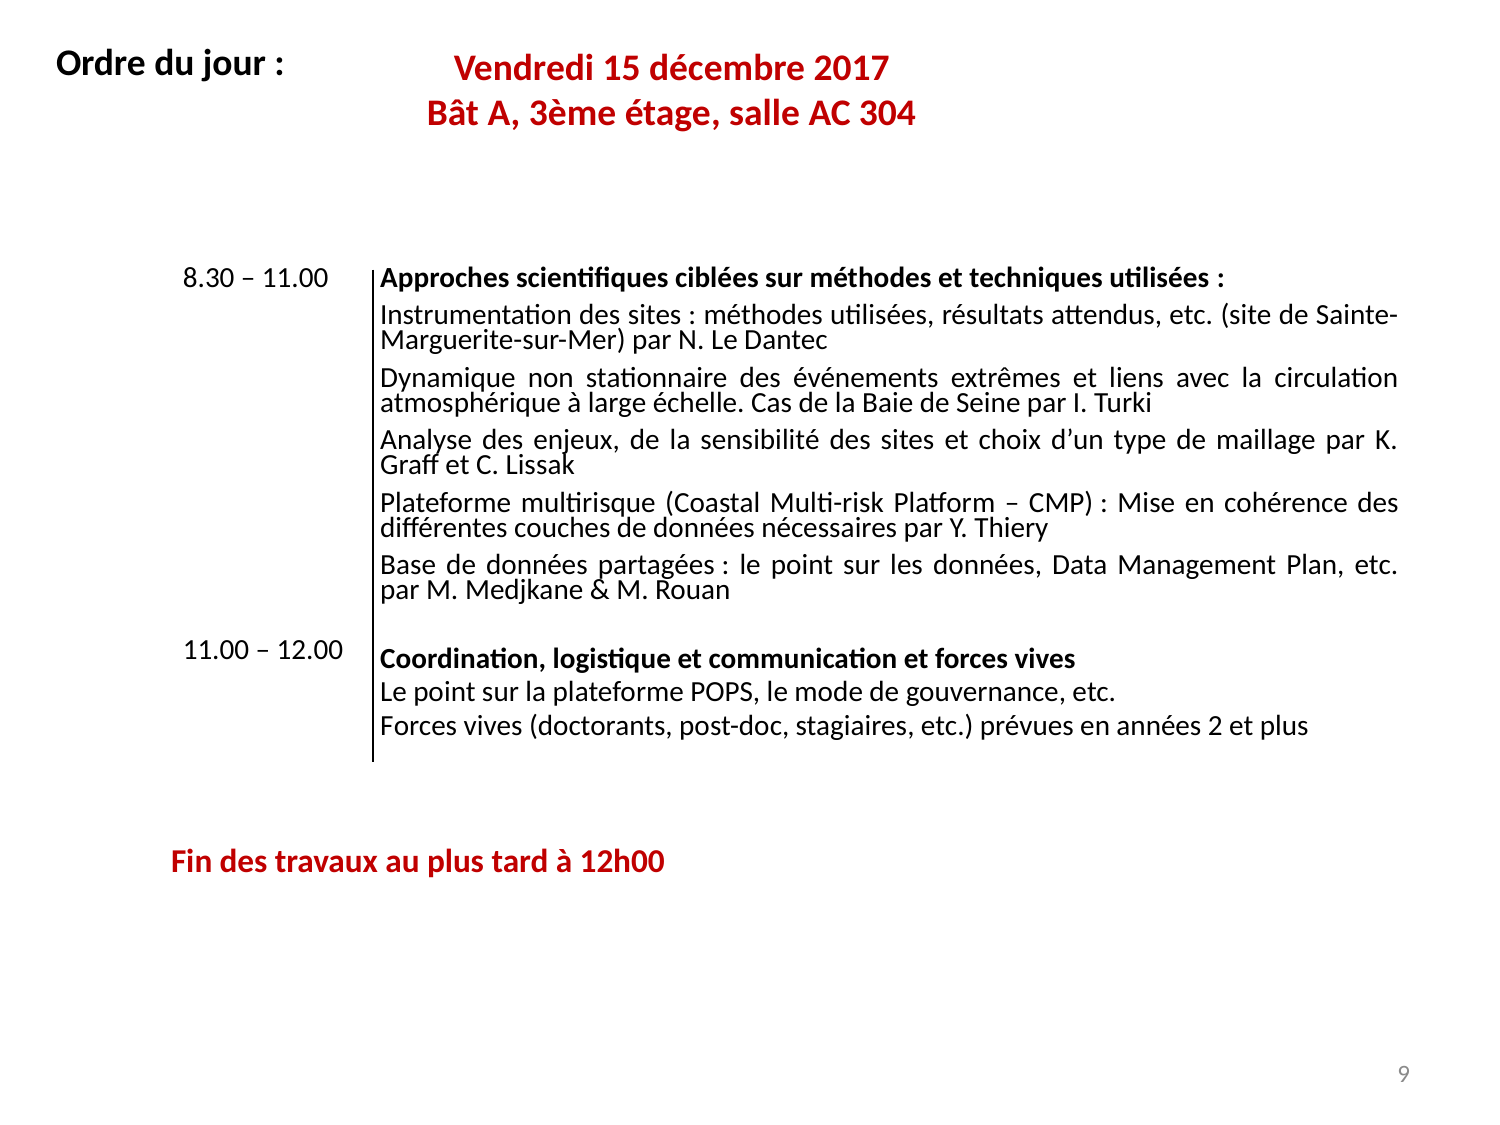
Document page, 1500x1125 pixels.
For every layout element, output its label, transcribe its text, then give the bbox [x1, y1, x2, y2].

text_box Fin des travaux au plus tard à 12h00 [156, 831, 681, 887]
table_header Approches scientifiques ciblées sur méthodes et techniques utilisées : Instrumentation des sites : méthodes utilisées, résultats attendus, etc. (site de Sainte-Marguerite-sur-Mer) par N. Le Dantec Dynamique non stationnaire des événements extrêmes et liens avec la circulation atmosphérique à large échelle. Cas de la Baie de Seine par I. Turki Analyse des enjeux, de la sensibilité des sites et choix d’un type de maillage par K. Graff et C. Lissak Plateforme multirisque (Coastal Multi-risk Platform – CMP) : Mise en cohérence des différentes couches de données nécessaires par Y. Thiery Base de données partagées : le point sur les données, Data Management Plan, etc. par M. Medjkane & M. Rouan [374, 270, 1406, 642]
text_box Vendredi 15 décembre 2017 Bât A, 3ème étage, salle AC 304 [411, 35, 932, 141]
slide_number 9 [1074, 1042, 1425, 1103]
text_box Ordre du jour : [41, 30, 1388, 91]
table_cell 11.00 – 12.00 [176, 642, 372, 762]
table_header 8.30 – 11.00 [176, 270, 372, 642]
table_cell Coordination, logistique et communication et forces vives Le point sur la plateforme POPS, le mode de gouvernance, etc. Forces vives (doctorants, post-doc, stagiaires, etc.) prévues en années 2 et plus [374, 642, 1406, 762]
